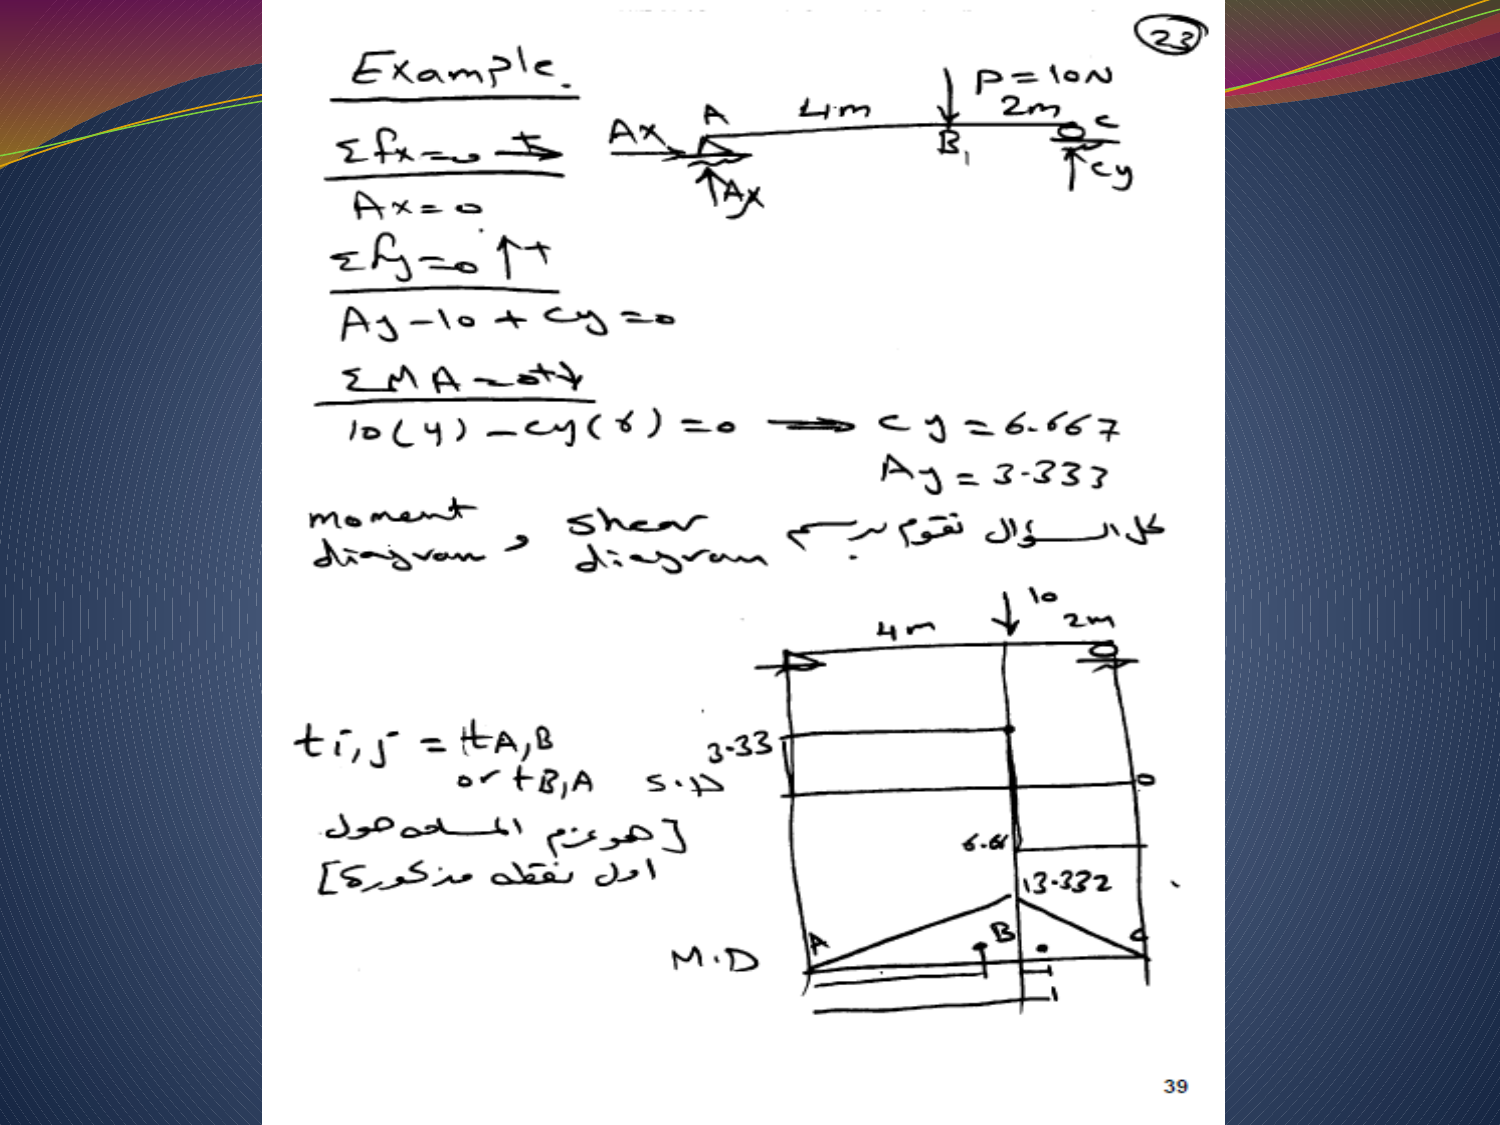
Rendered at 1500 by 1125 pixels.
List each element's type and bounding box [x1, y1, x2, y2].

picture [262, 0, 1226, 1125]
